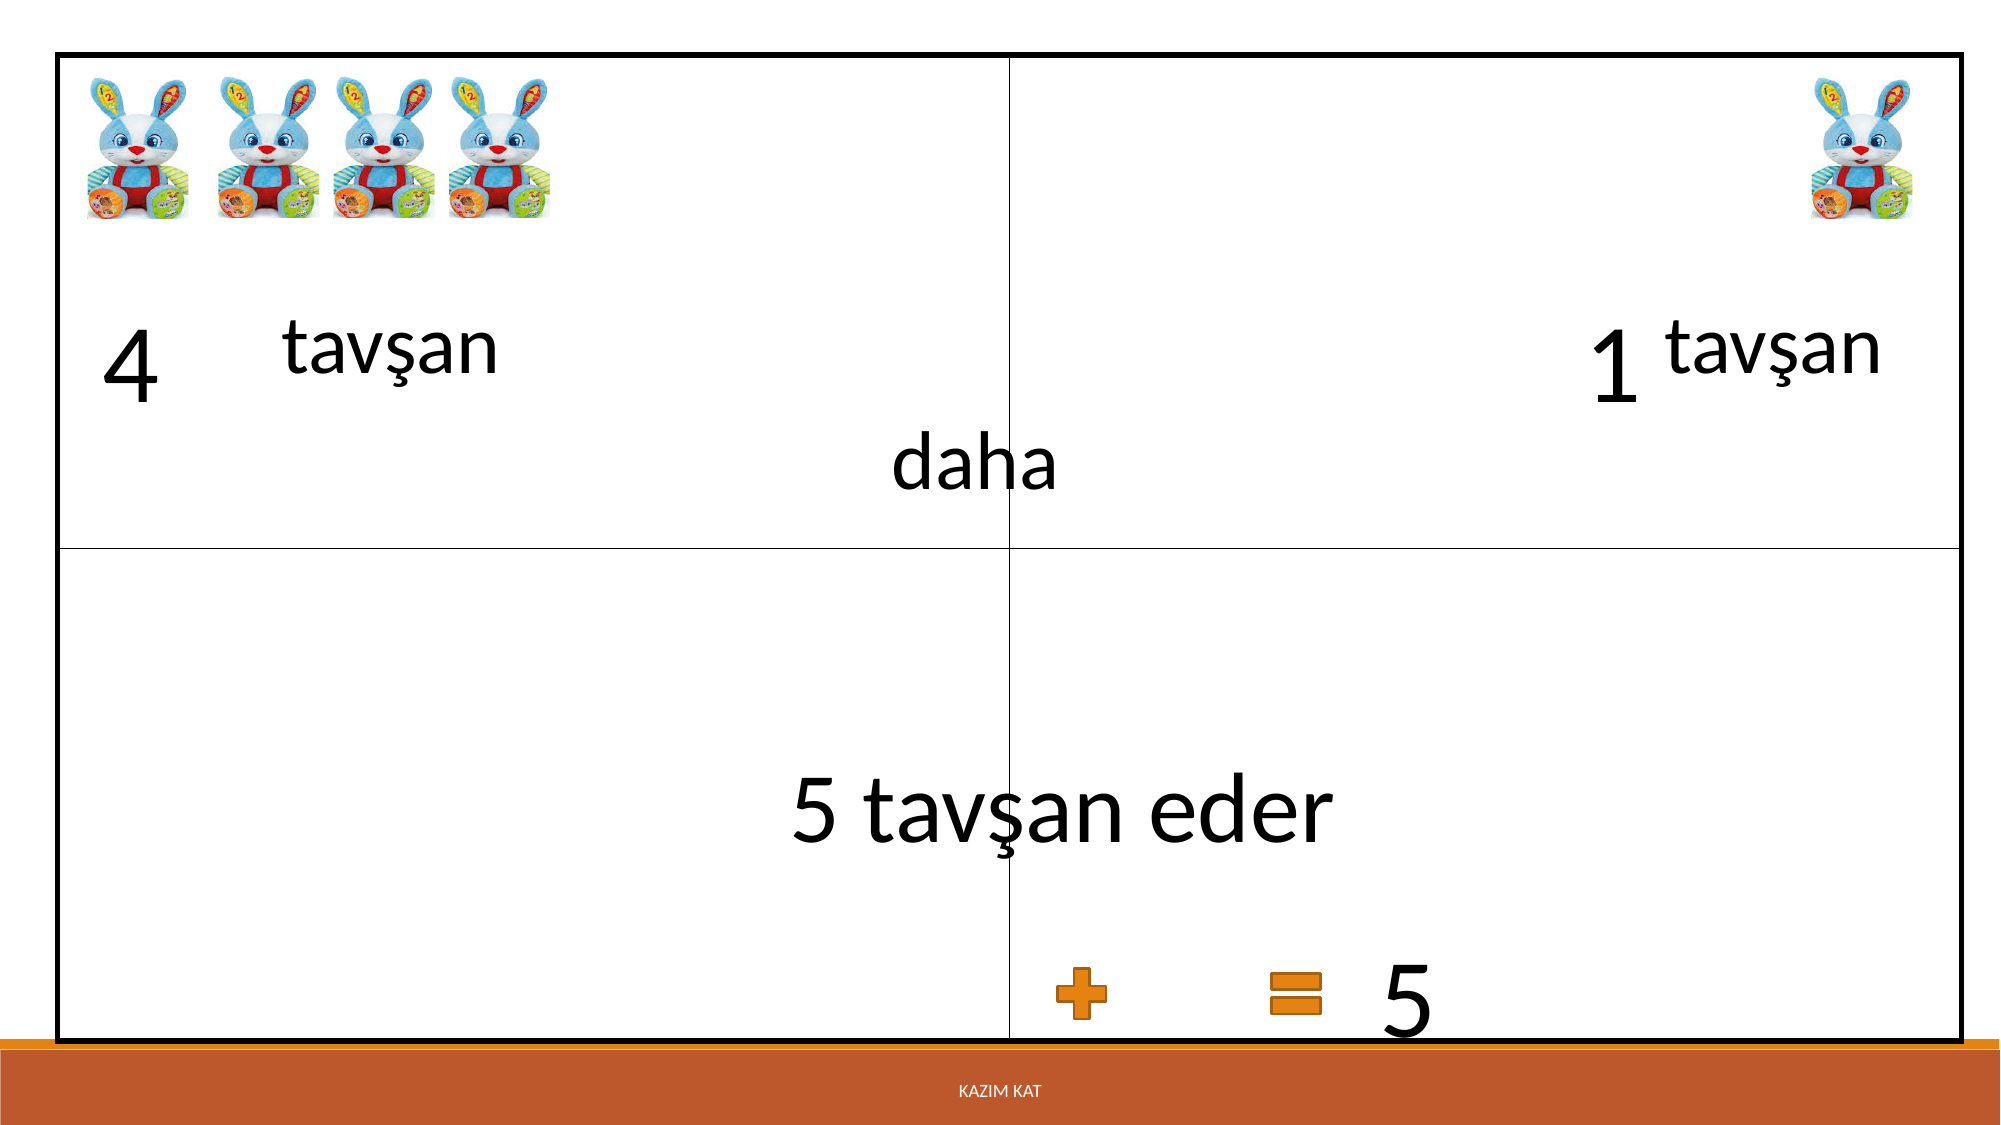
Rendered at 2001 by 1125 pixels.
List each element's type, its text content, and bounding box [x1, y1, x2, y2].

picture [1810, 68, 1913, 219]
table_header [60, 58, 1009, 548]
table_cell [1010, 549, 1959, 1038]
text_box 5 [1364, 917, 1469, 1068]
table_cell [60, 549, 1009, 1038]
table_header [1010, 58, 1959, 548]
picture [333, 67, 436, 218]
text_box tavşan [248, 282, 550, 398]
text_box tavşan [1650, 282, 1914, 398]
text_box 1 [1570, 282, 1650, 433]
text_box [1270, 996, 1322, 1015]
picture [448, 67, 551, 218]
text_box [1270, 972, 1322, 991]
text_box daha [876, 398, 1221, 514]
picture [86, 68, 189, 219]
footer Kazım KAT [604, 1059, 1396, 1120]
picture [217, 67, 320, 218]
text_box 5 tavşan eder [774, 735, 1365, 871]
text_box 4 [87, 282, 249, 433]
text_box [1056, 967, 1107, 1020]
